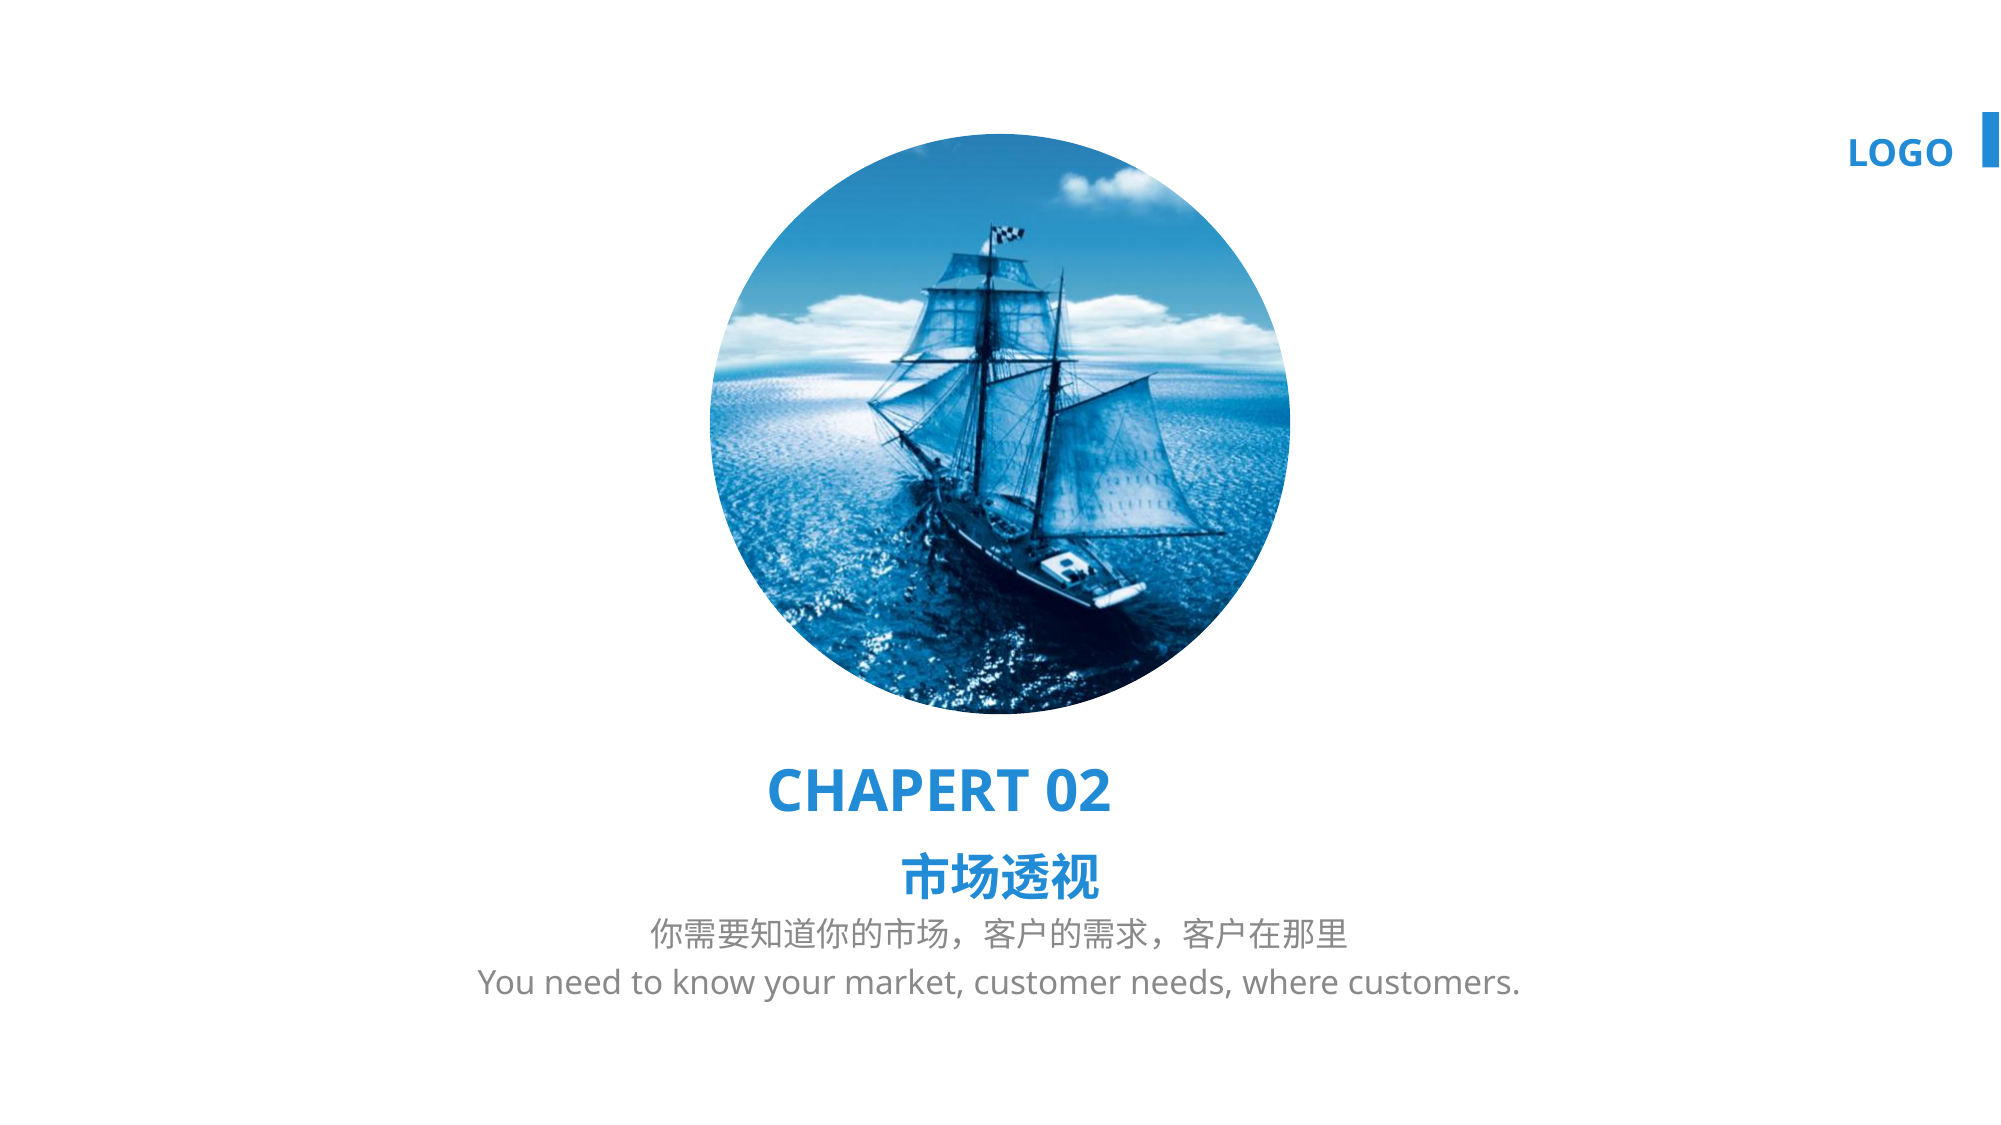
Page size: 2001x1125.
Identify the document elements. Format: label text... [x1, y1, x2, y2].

picture [1279, 443, 1284, 453]
text_box 市场透视 你需要知道你的市场，客户的需求，客户在那里 You need to know your market, customer needs, where customers. [477, 833, 1523, 1009]
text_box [1845, 94, 1999, 172]
text_box CHAPERT 02 [766, 775, 1233, 831]
picture [709, 133, 1291, 715]
